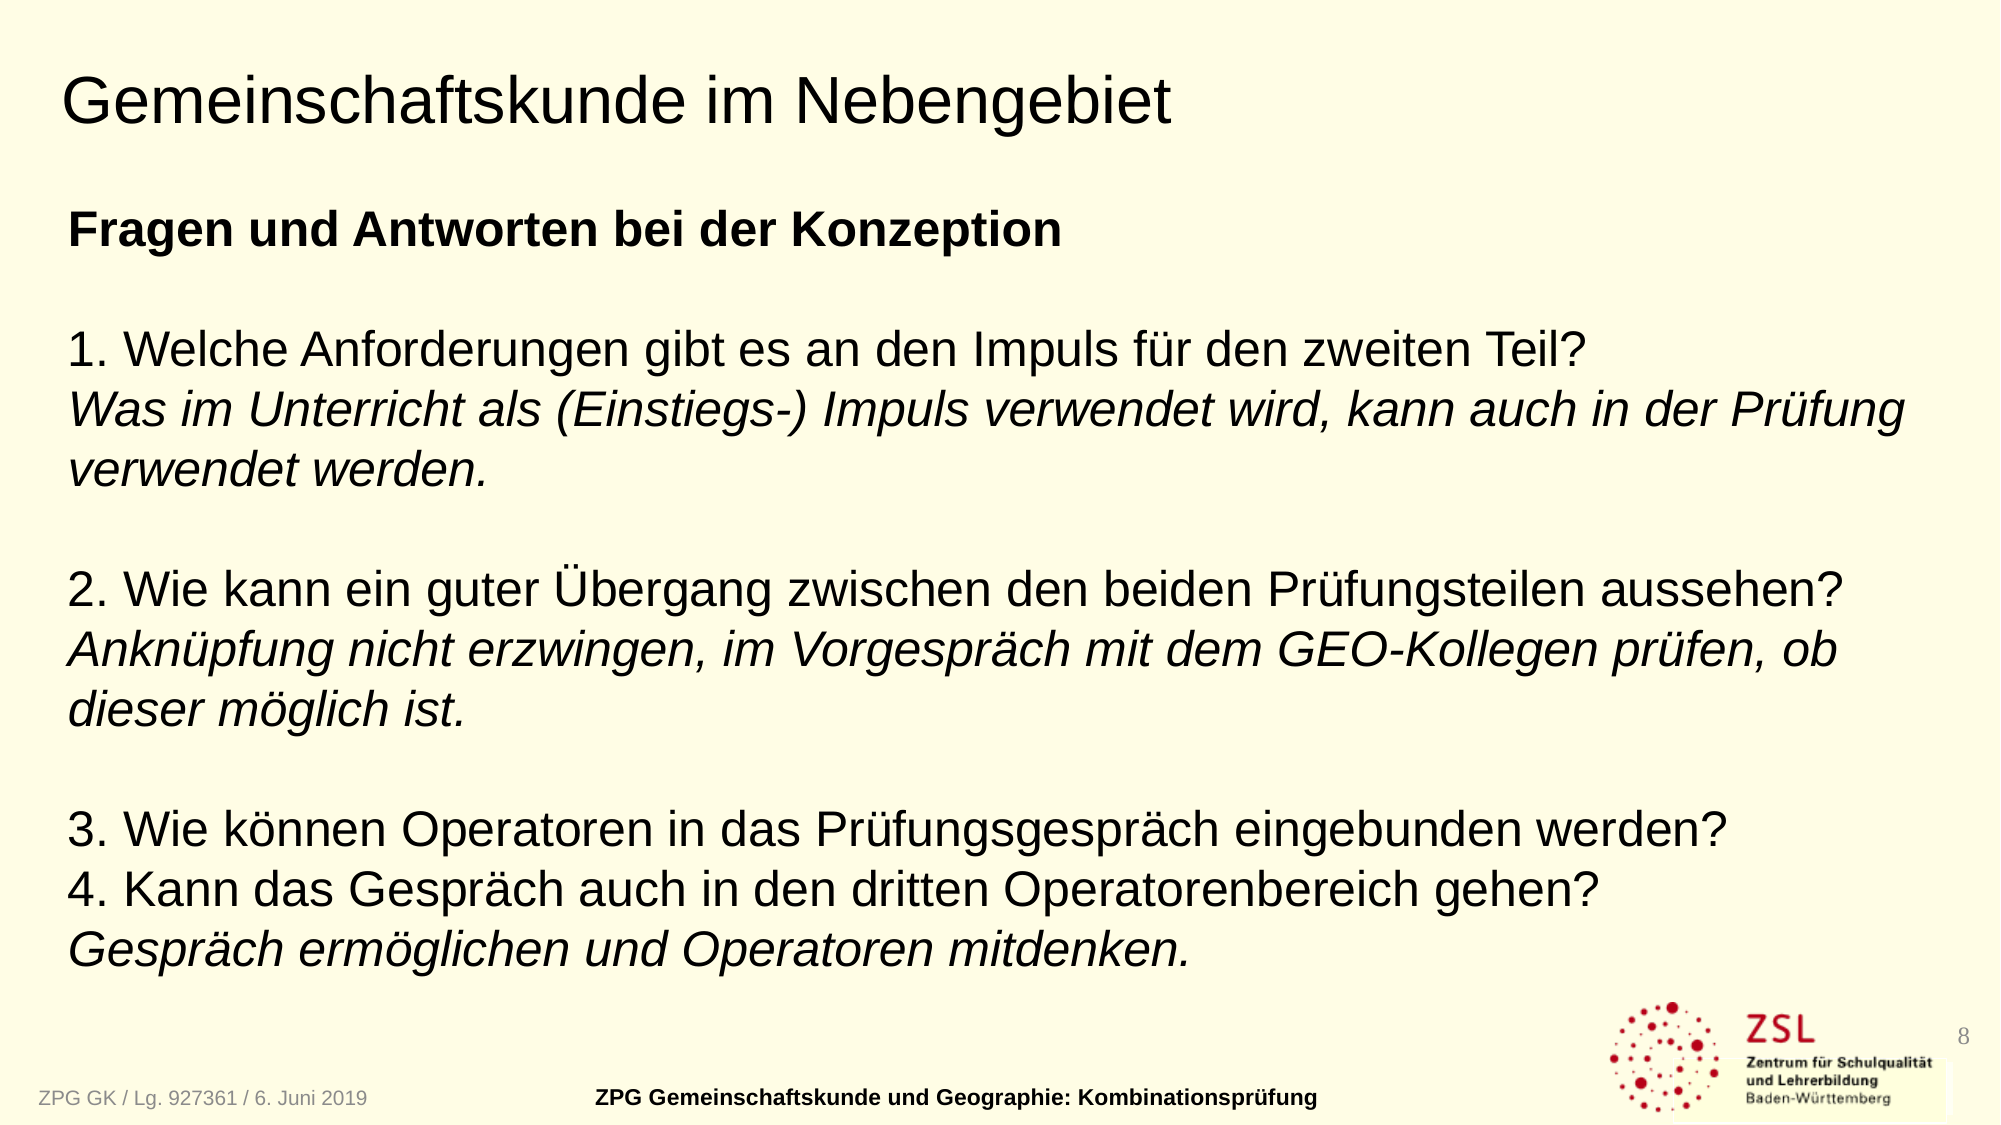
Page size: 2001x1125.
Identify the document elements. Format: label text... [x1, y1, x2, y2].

text_box ZPG GK / Lg. 927361 / 6. Juni 2019 [23, 1066, 53, 1125]
text_box Gemeinschaftskunde im Nebengebiet [47, 49, 1618, 154]
text_box Fragen und Antworten bei der Konzeption 1. Welche Anforderungen gibt es an den Impuls für den zweiten Teil? Was im Unterricht als (Einstiegs-) Impuls verwendet wird, kann auch in der Prüfung verwendet werden. 2. Wie kann ein guter Übergang zwischen den beiden Prüfungsteilen aussehen? Anknüpfung nicht erzwingen, im Vorgespräch mit dem GEO-Kollegen prüfen, ob dieser möglich ist. 3. Wie können Operatoren in das Prüfungsgespräch eingebunden werden? 4. Kann das Gespräch auch in den dritten Operatorenbereich gehen? Gespräch ermöglichen und Operatoren mitdenken. [53, 188, 1961, 1125]
text_box <Foliennummer> [1961, 1004, 1985, 1065]
